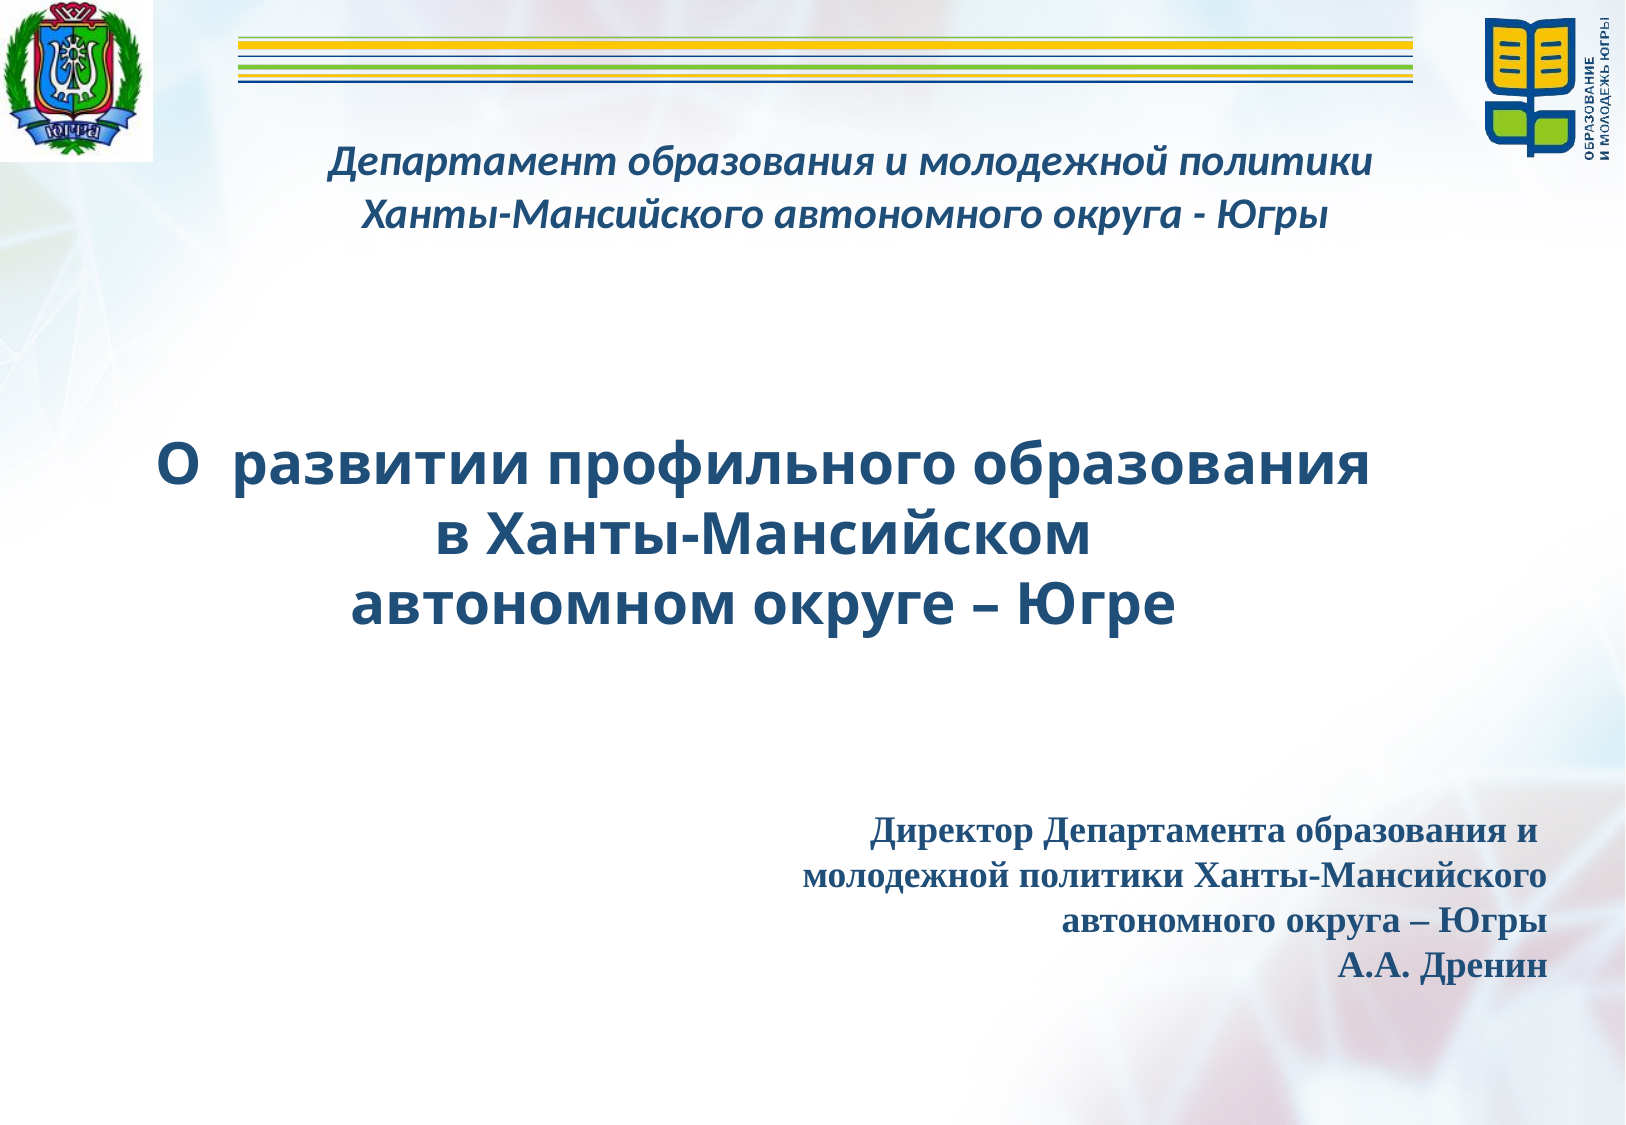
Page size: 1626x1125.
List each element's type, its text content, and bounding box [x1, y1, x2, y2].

text_box О развитии профильного образования в Ханты-Мансийском автономном округе – Югре [121, 349, 1407, 713]
text_box Директор Департамента образования и молодежной политики Ханты-Мансийского автономного округа – Югры А.А. Дренин [697, 798, 1562, 1037]
text_box Департамент образования и молодежной политики Ханты-Мансийского автономного округа - Югры [236, 125, 1465, 244]
picture [0, 0, 1626, 1125]
